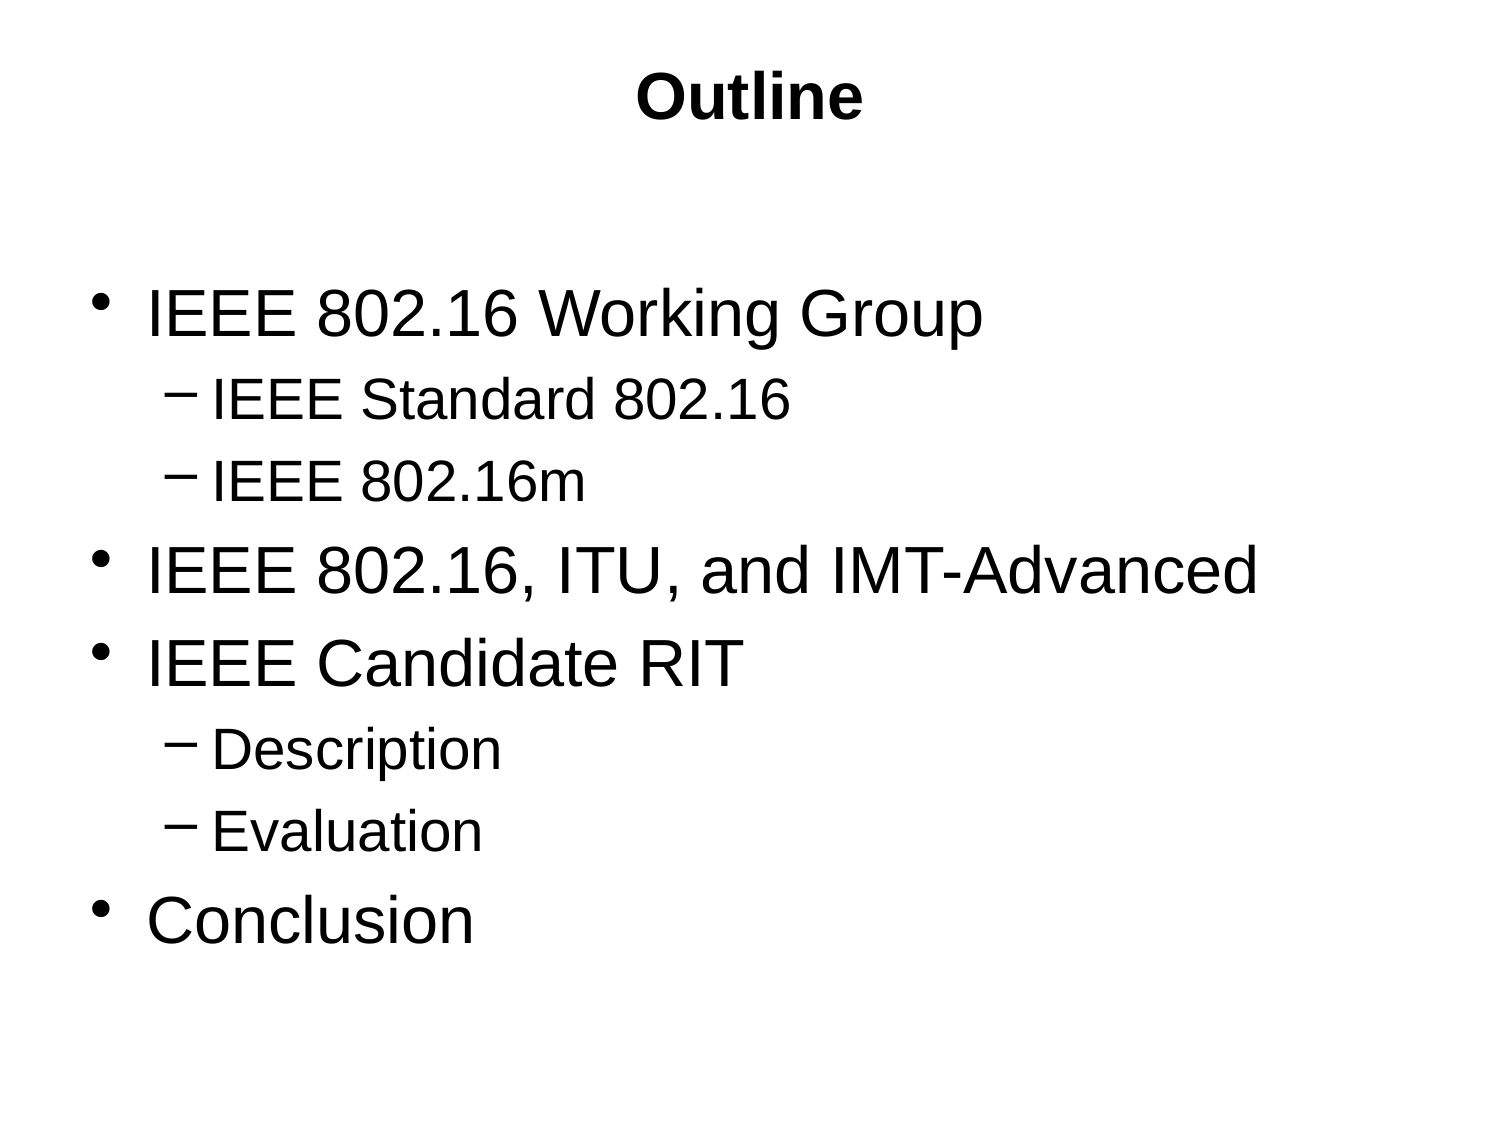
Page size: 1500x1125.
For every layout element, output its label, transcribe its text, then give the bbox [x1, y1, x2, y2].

title Outline [75, 45, 1425, 233]
list IEEE 802.16 Working Group IEEE Standard 802.16 IEEE 802.16m IEEE 802.16, ITU, and IMT-Advanced IEEE Candidate RIT Description Evaluation Conclusion [75, 262, 1425, 1005]
